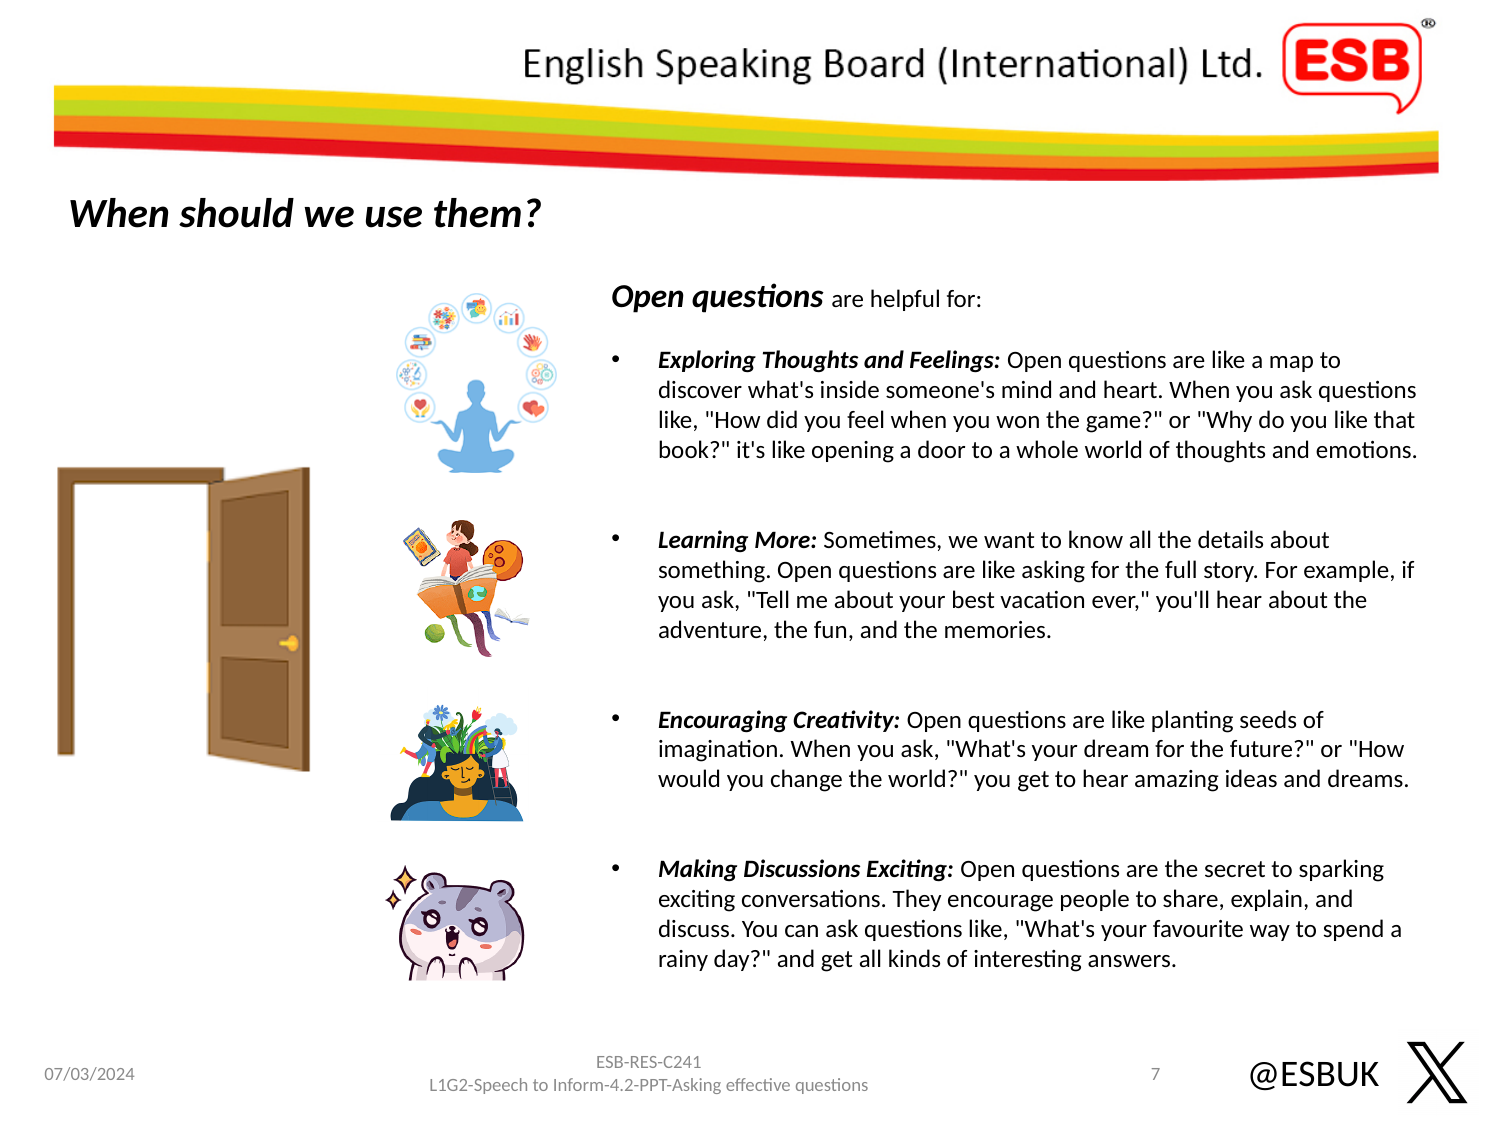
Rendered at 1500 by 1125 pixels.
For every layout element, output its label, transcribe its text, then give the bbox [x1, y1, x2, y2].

footer ESB-RES-C241 L1G2-Speech to Inform-4.2-PPT-Asking effective questions [395, 1042, 902, 1103]
title When should we use them? [53, 184, 1347, 245]
text_box Open questions are helpful for: Exploring Thoughts and Feelings: Open questions are like a map to discover what's inside someone's mind and heart. When you ask questions like, "How did you feel when you won the game?" or "Why do you like that book?" it's like opening a door to a whole world of thoughts and emotions. Learning More: Sometimes, we want to know all the details about something. Open questions are like asking for the full story. For example, if you ask, "Tell me about your best vacation ever," you'll hear about the adventure, the fun, and the memories. Encouraging Creativity: Open questions are like planting seeds of imagination. When you ask, "What's your dream for the future?" or "How would you change the world?" you get to hear amazing ideas and dreams. Making Discussions Exciting: Open questions are the secret to sparking exciting conversations. They encourage people to share, explain, and discuss. You can ask questions like, "What's your favourite way to spend a rainy day?" and get all kinds of interesting answers. [596, 266, 1439, 980]
picture [14, 441, 356, 814]
picture [382, 504, 554, 671]
picture [392, 281, 563, 486]
picture [1398, 1029, 1479, 1116]
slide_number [29, 1042, 367, 1103]
slide_number 7 [930, 1042, 1176, 1103]
picture [0, 0, 1500, 189]
picture [377, 687, 529, 822]
picture [382, 864, 526, 989]
